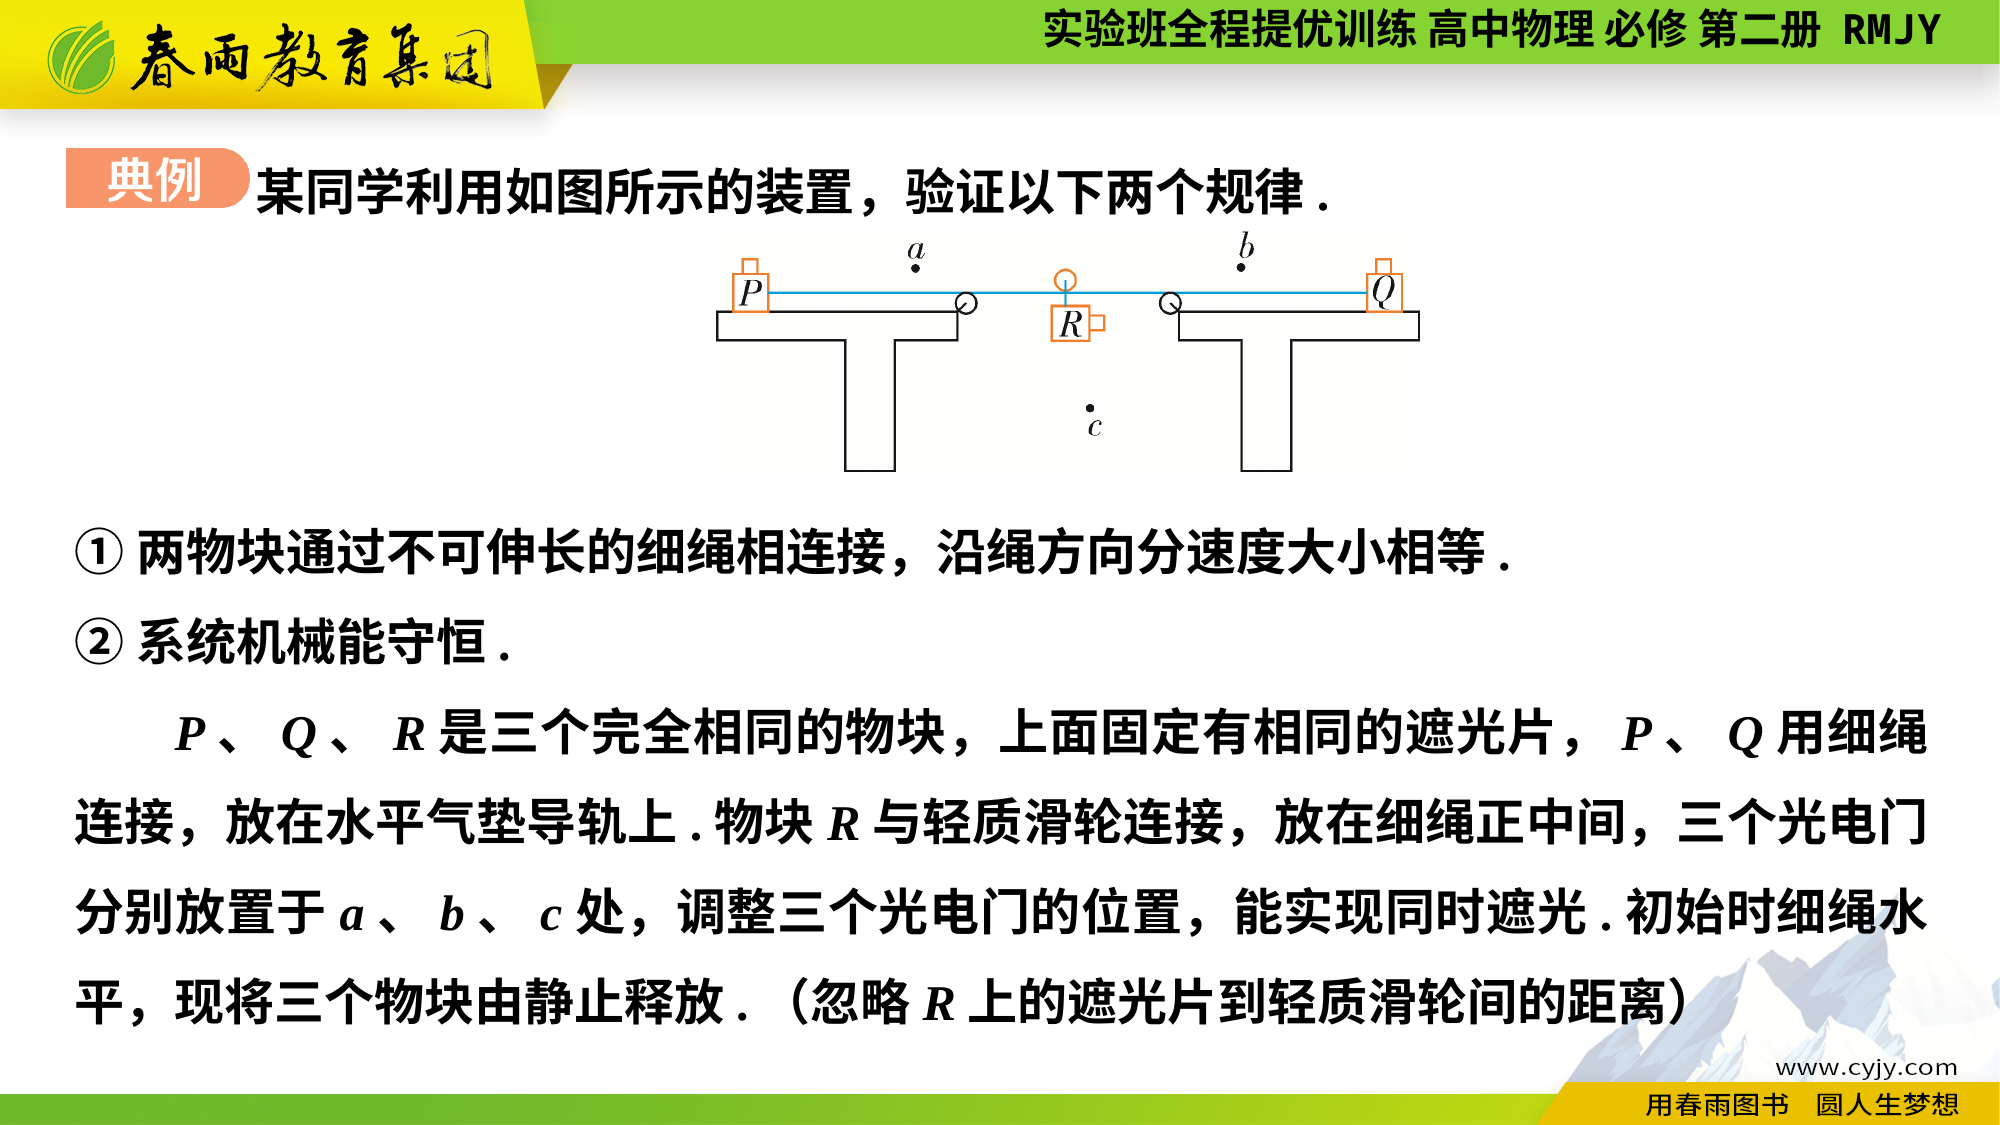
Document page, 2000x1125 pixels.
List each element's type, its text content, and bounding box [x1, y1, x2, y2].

list 某同学利用如图所示的装置，验证以下两个规律. ①两物块通过不可伸长的细绳相连接，沿绳方向分速度大小相等. ②系统机械能守恒. P、Q、R是三个完全相同的物块，上面固定有相同的遮光片，P、Q用细绳连接，放在水平气垫导轨上.物块R与轻质滑轮连接，放在细绳正中间，三个光电门分别放置于a、b、c处，调整三个光电门的位置，能实现同时遮光.初始时细绳水平，现将三个物块由静止释放.（忽略R上的遮光片到轻质滑轮间的距离） [59, 122, 1944, 1047]
picture [0, 0, 2000, 1125]
